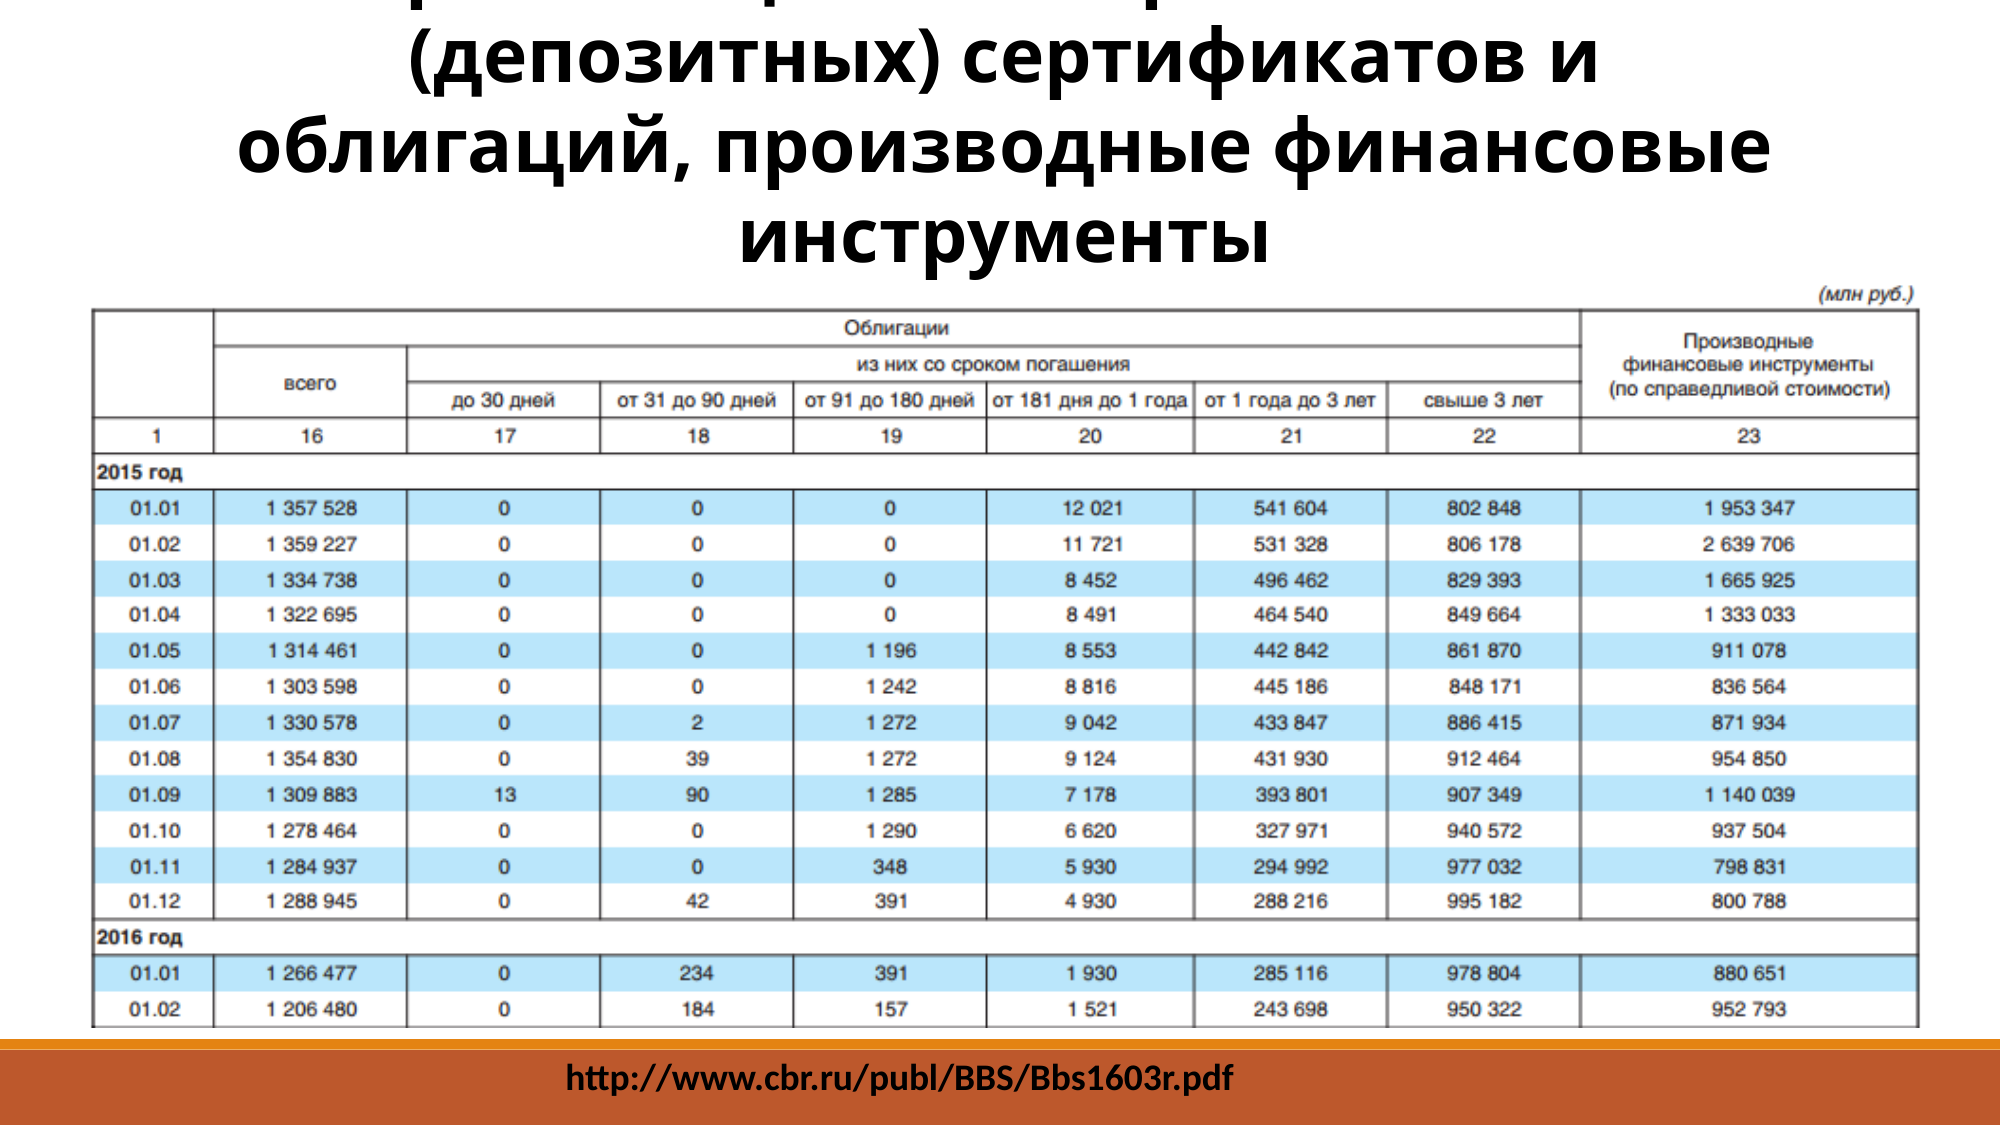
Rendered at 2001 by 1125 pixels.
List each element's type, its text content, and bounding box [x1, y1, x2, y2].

text_box Объем выпущенных кредитными организациями сберегательных (депозитных) сертификатов и облигаций, производные финансовые инструменты [180, 47, 1830, 284]
text_box http://www.cbr.ru/publ/BBS/Bbs1603r.pdf [550, 1045, 1460, 1106]
picture [88, 284, 1922, 1028]
